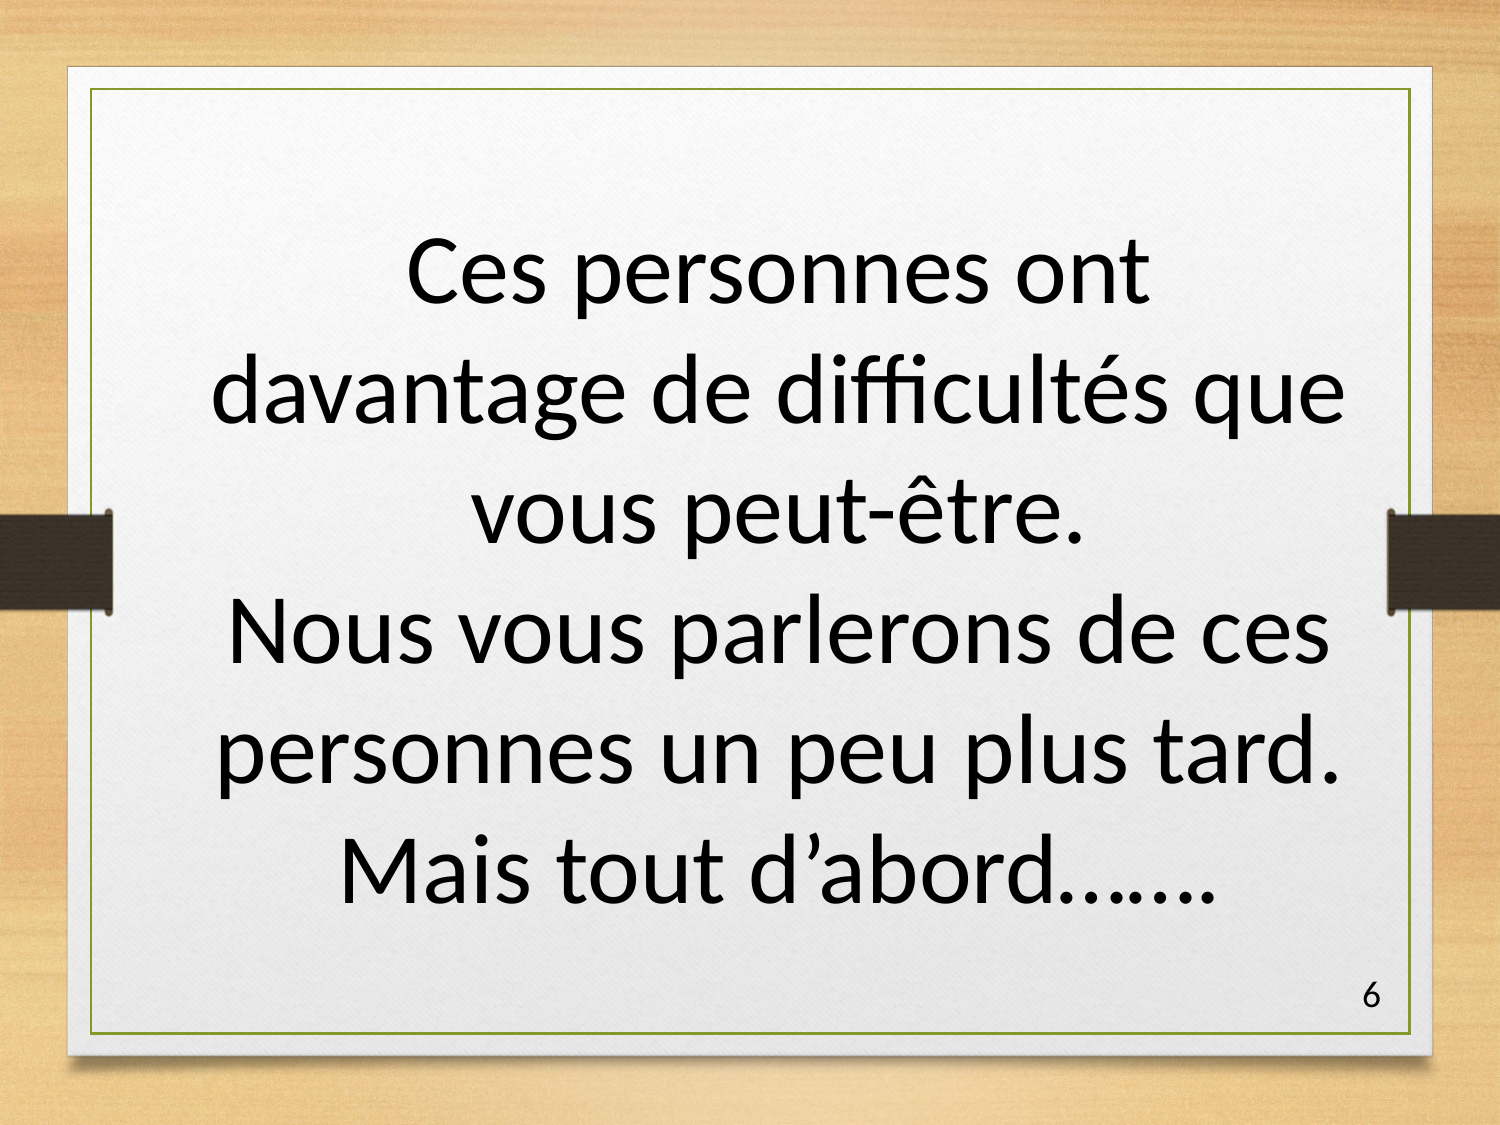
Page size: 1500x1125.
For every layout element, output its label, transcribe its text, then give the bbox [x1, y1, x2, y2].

text_box Ces personnes ont davantage de difficultés que vous peut-être. Nous vous parlerons de ces personnes un peu plus tard. Mais tout d’abord……. [194, 196, 1365, 931]
text_box 6 [1347, 962, 1401, 1023]
picture [0, 0, 1500, 1125]
